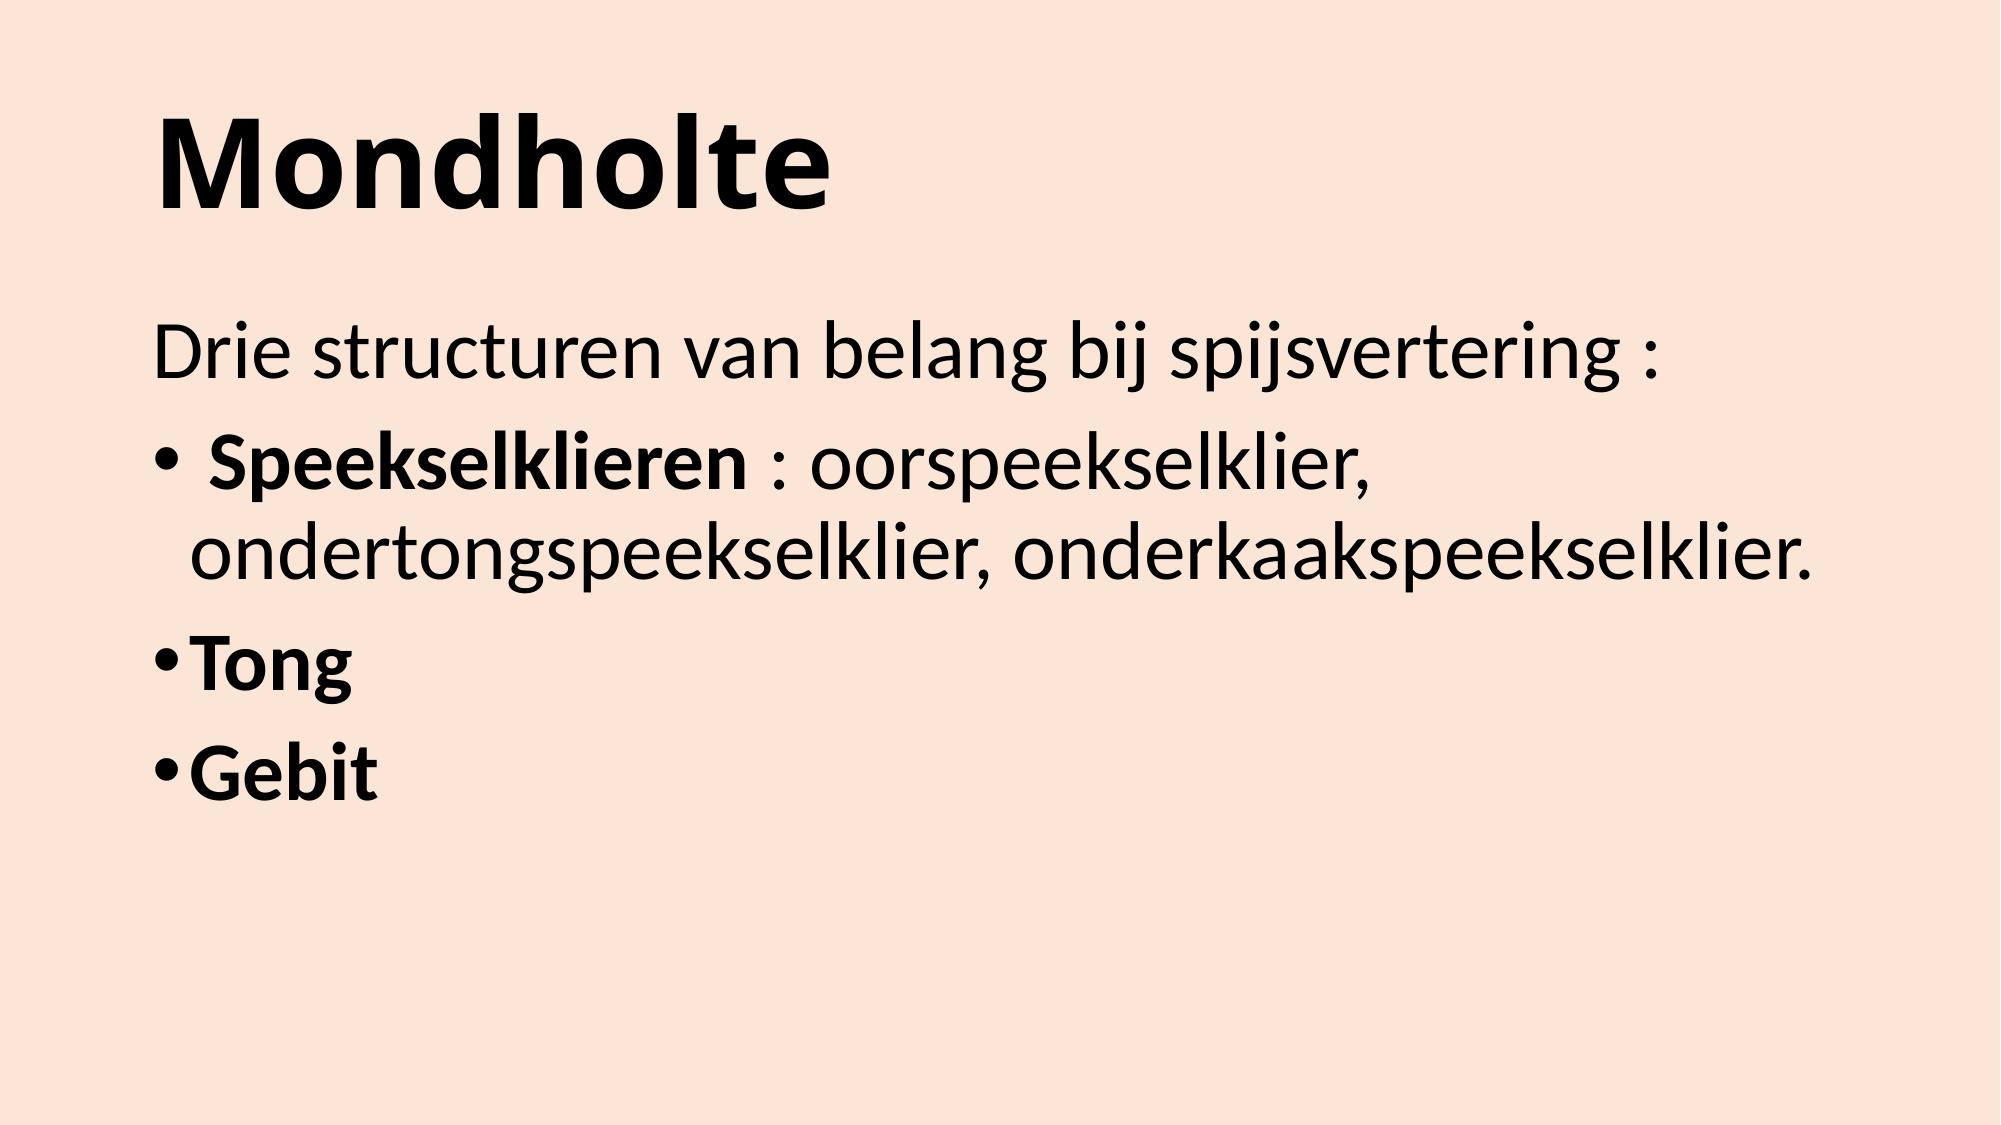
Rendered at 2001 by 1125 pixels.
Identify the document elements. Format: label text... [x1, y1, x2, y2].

list Drie structuren van belang bij spijsvertering : Speekselklieren : oorspeekselklier, ondertongspeekselklier, onderkaakspeekselklier. Tong Gebit [137, 299, 1863, 1014]
title Mondholte [137, 59, 1863, 278]
